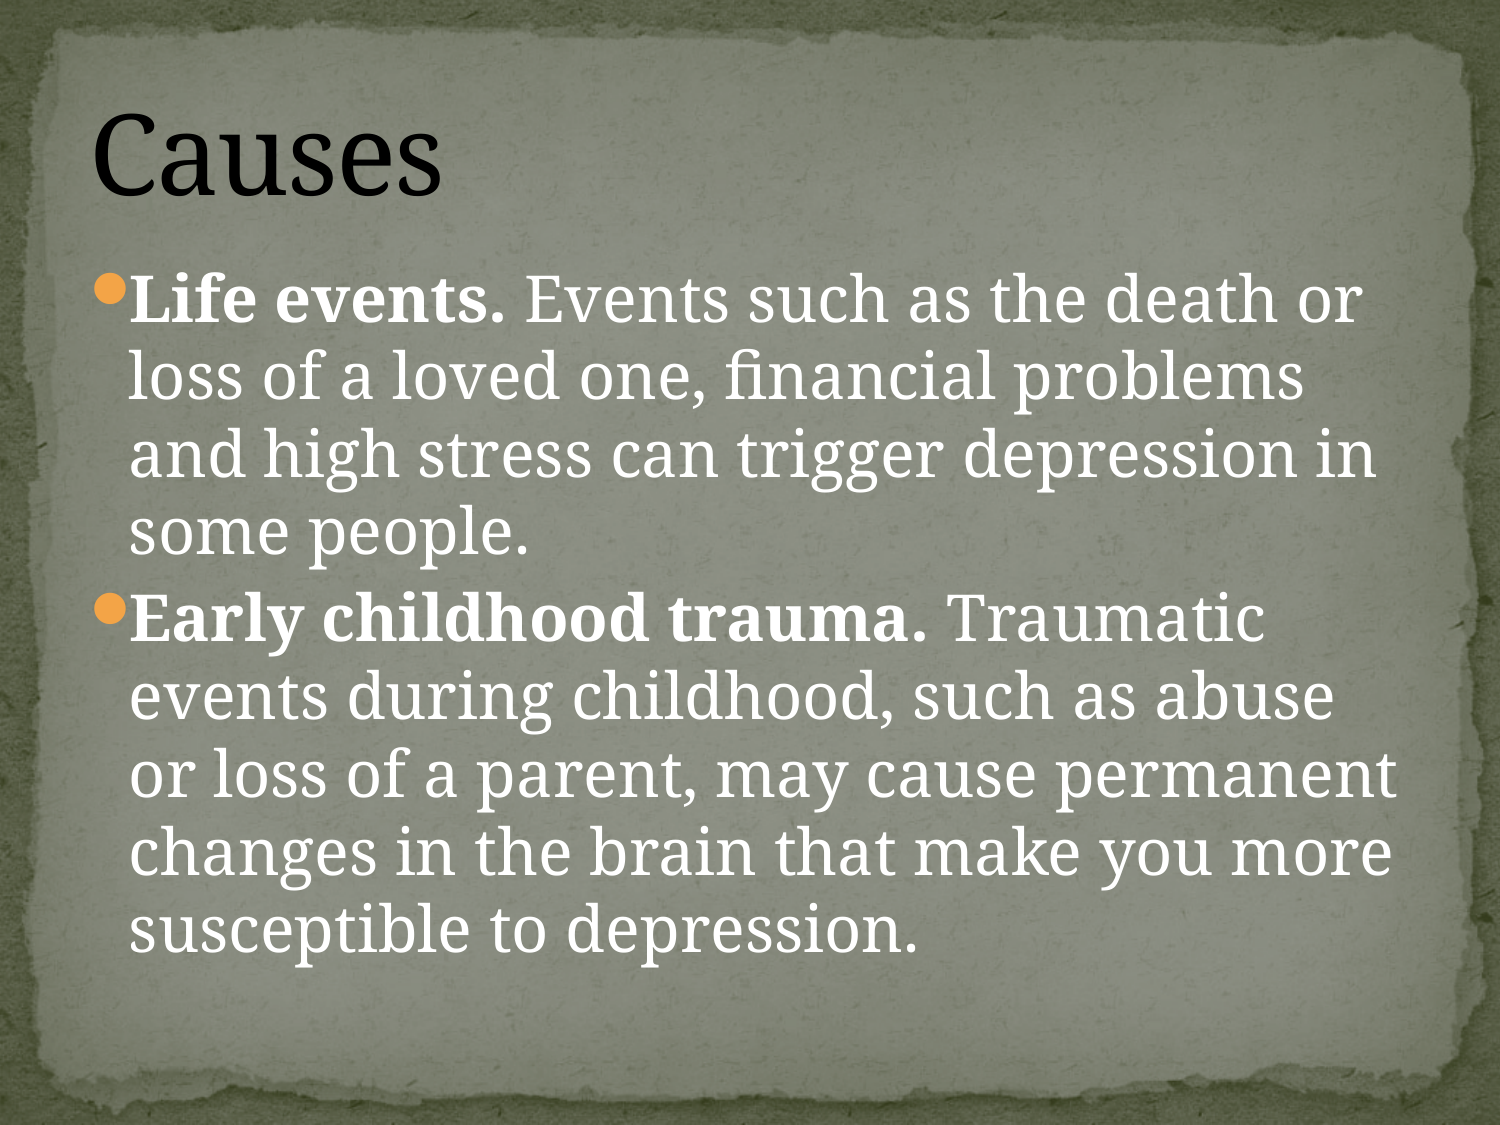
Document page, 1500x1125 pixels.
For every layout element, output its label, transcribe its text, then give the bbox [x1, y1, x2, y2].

list Life events. Events such as the death or loss of a loved one, financial problems and high stress can trigger depression in some people. Early childhood trauma. Traumatic events during childhood, such as abuse or loss of a parent, may cause permanent changes in the brain that make you more susceptible to depression. [75, 249, 1425, 1000]
title Causes [74, 24, 1425, 225]
